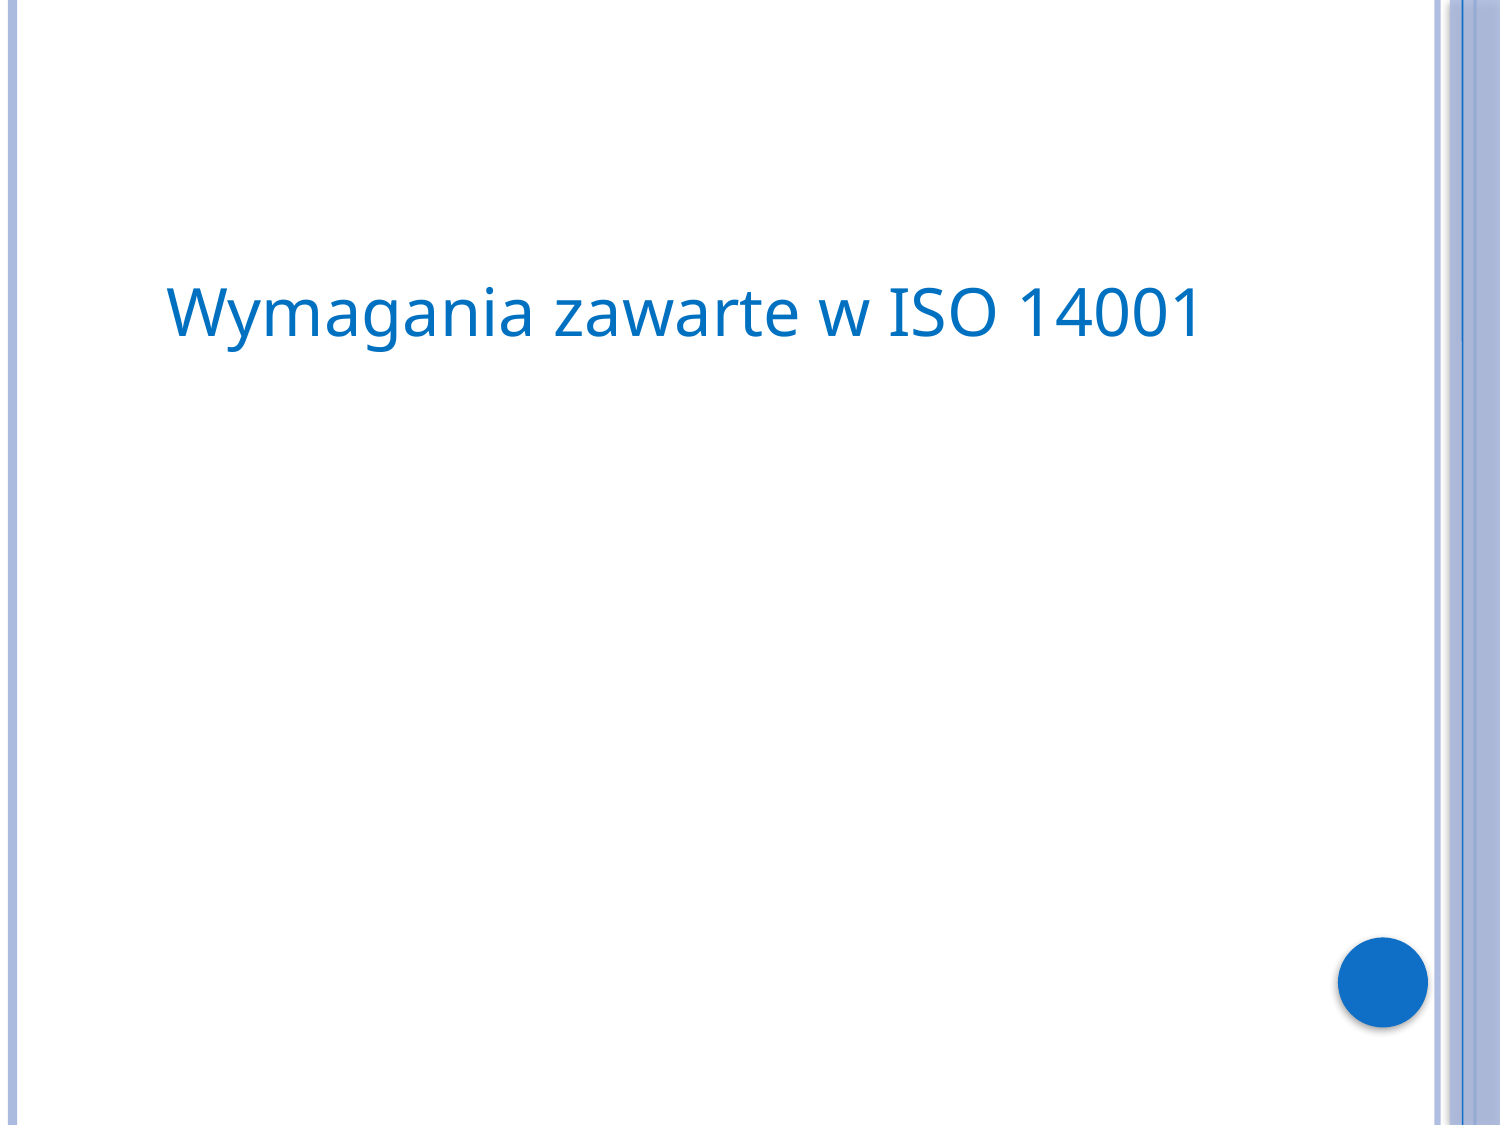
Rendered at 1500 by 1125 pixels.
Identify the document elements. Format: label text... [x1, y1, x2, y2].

list Wymagania zawarte w ISO 14001 [75, 262, 1300, 1062]
